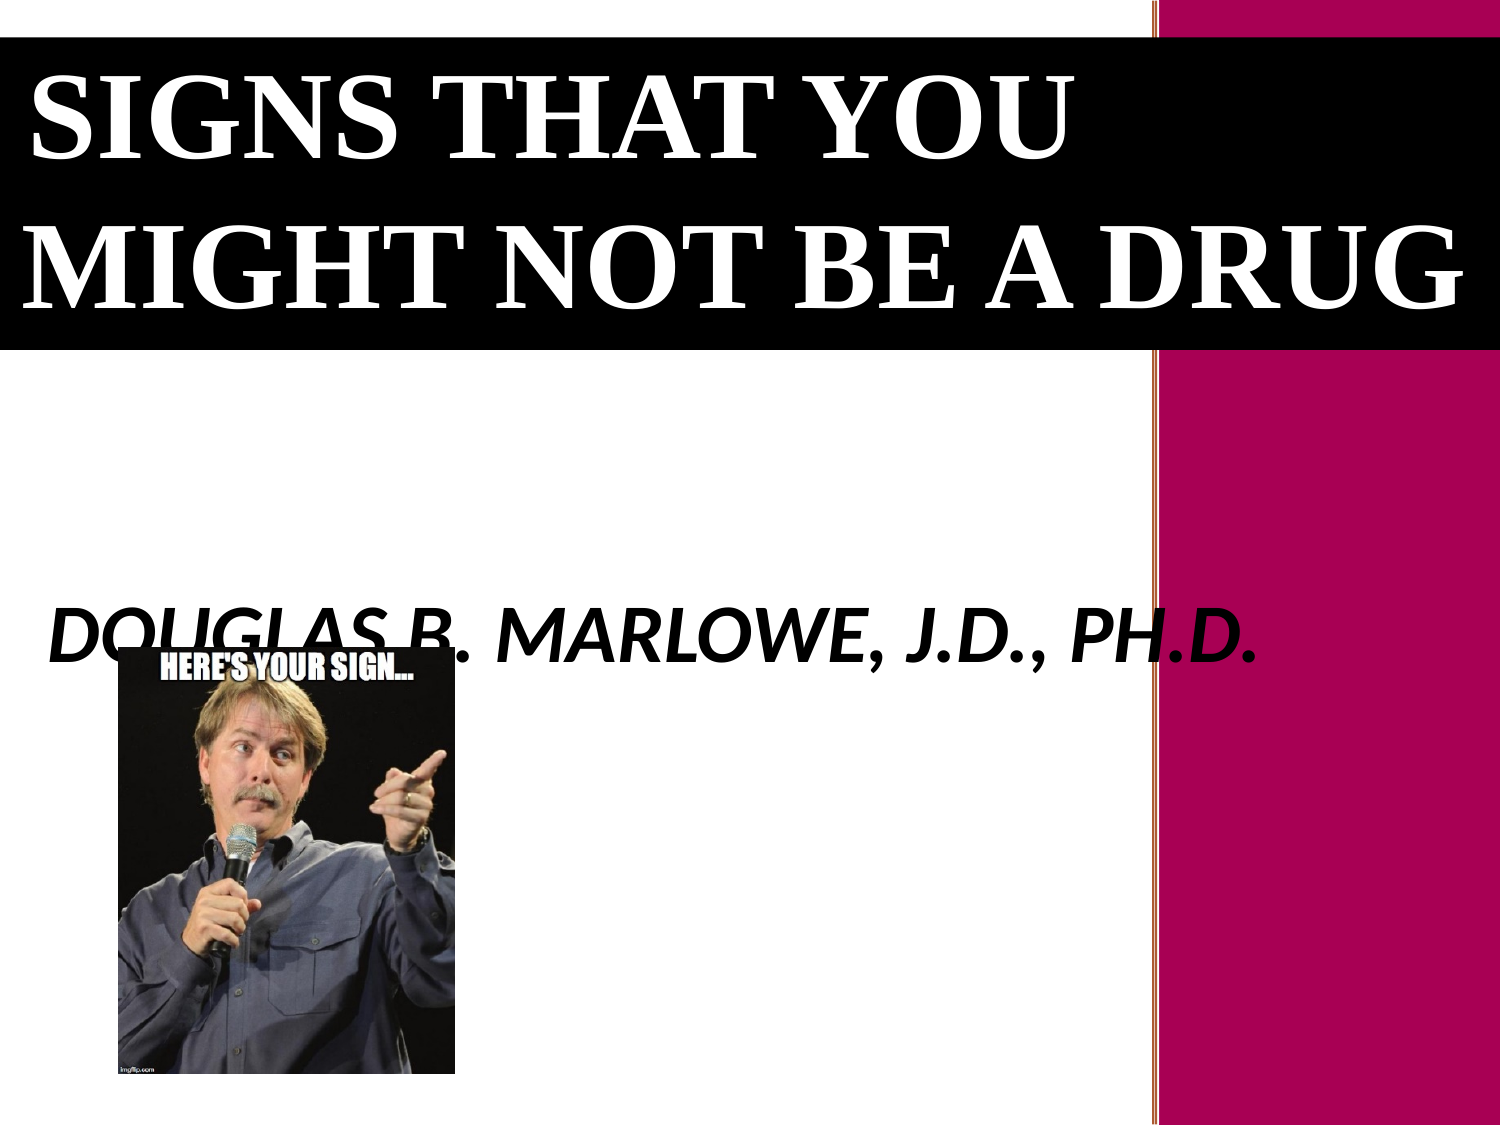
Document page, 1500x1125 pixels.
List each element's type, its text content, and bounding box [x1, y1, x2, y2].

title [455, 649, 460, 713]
picture [118, 647, 455, 1075]
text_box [1149, 0, 1500, 1125]
list Signs That You Might Not be a Drug Court . . . Douglas B. Marlowe, J.D., Ph.D. [0, 25, 1142, 713]
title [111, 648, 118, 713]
